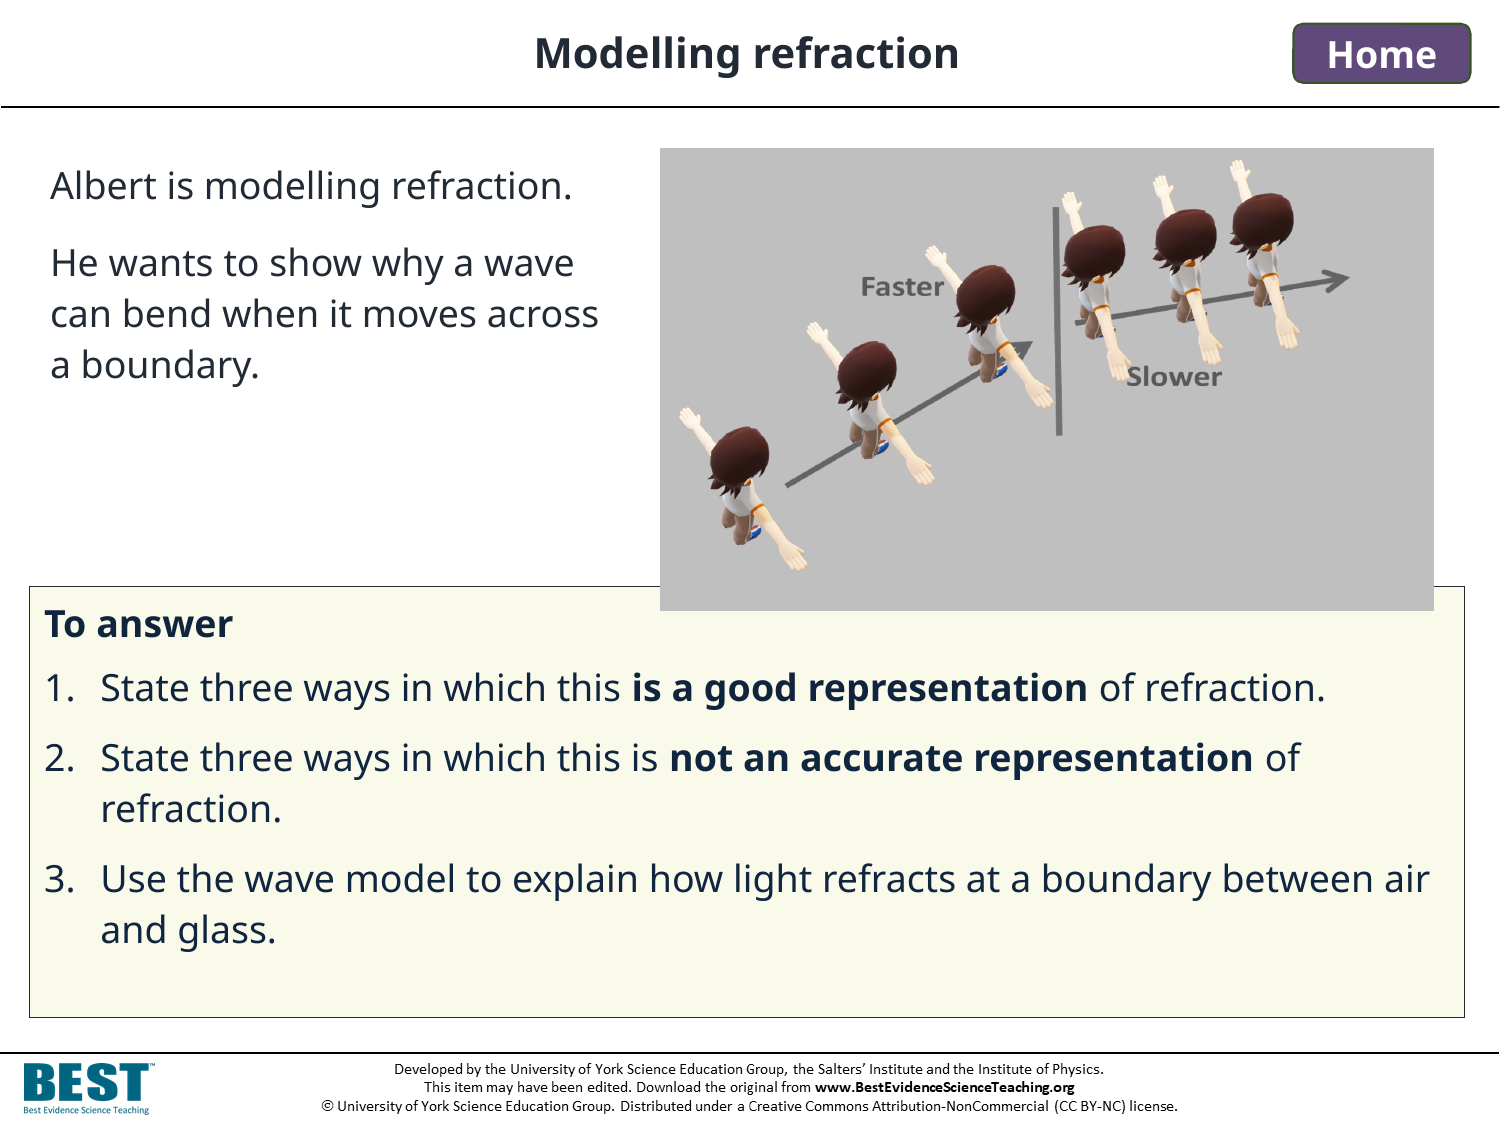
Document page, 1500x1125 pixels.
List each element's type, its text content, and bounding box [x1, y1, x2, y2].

text_box Modelling refraction [23, 4, 1471, 99]
picture [0, 106, 1500, 1125]
text_box Home [1292, 22, 1472, 84]
